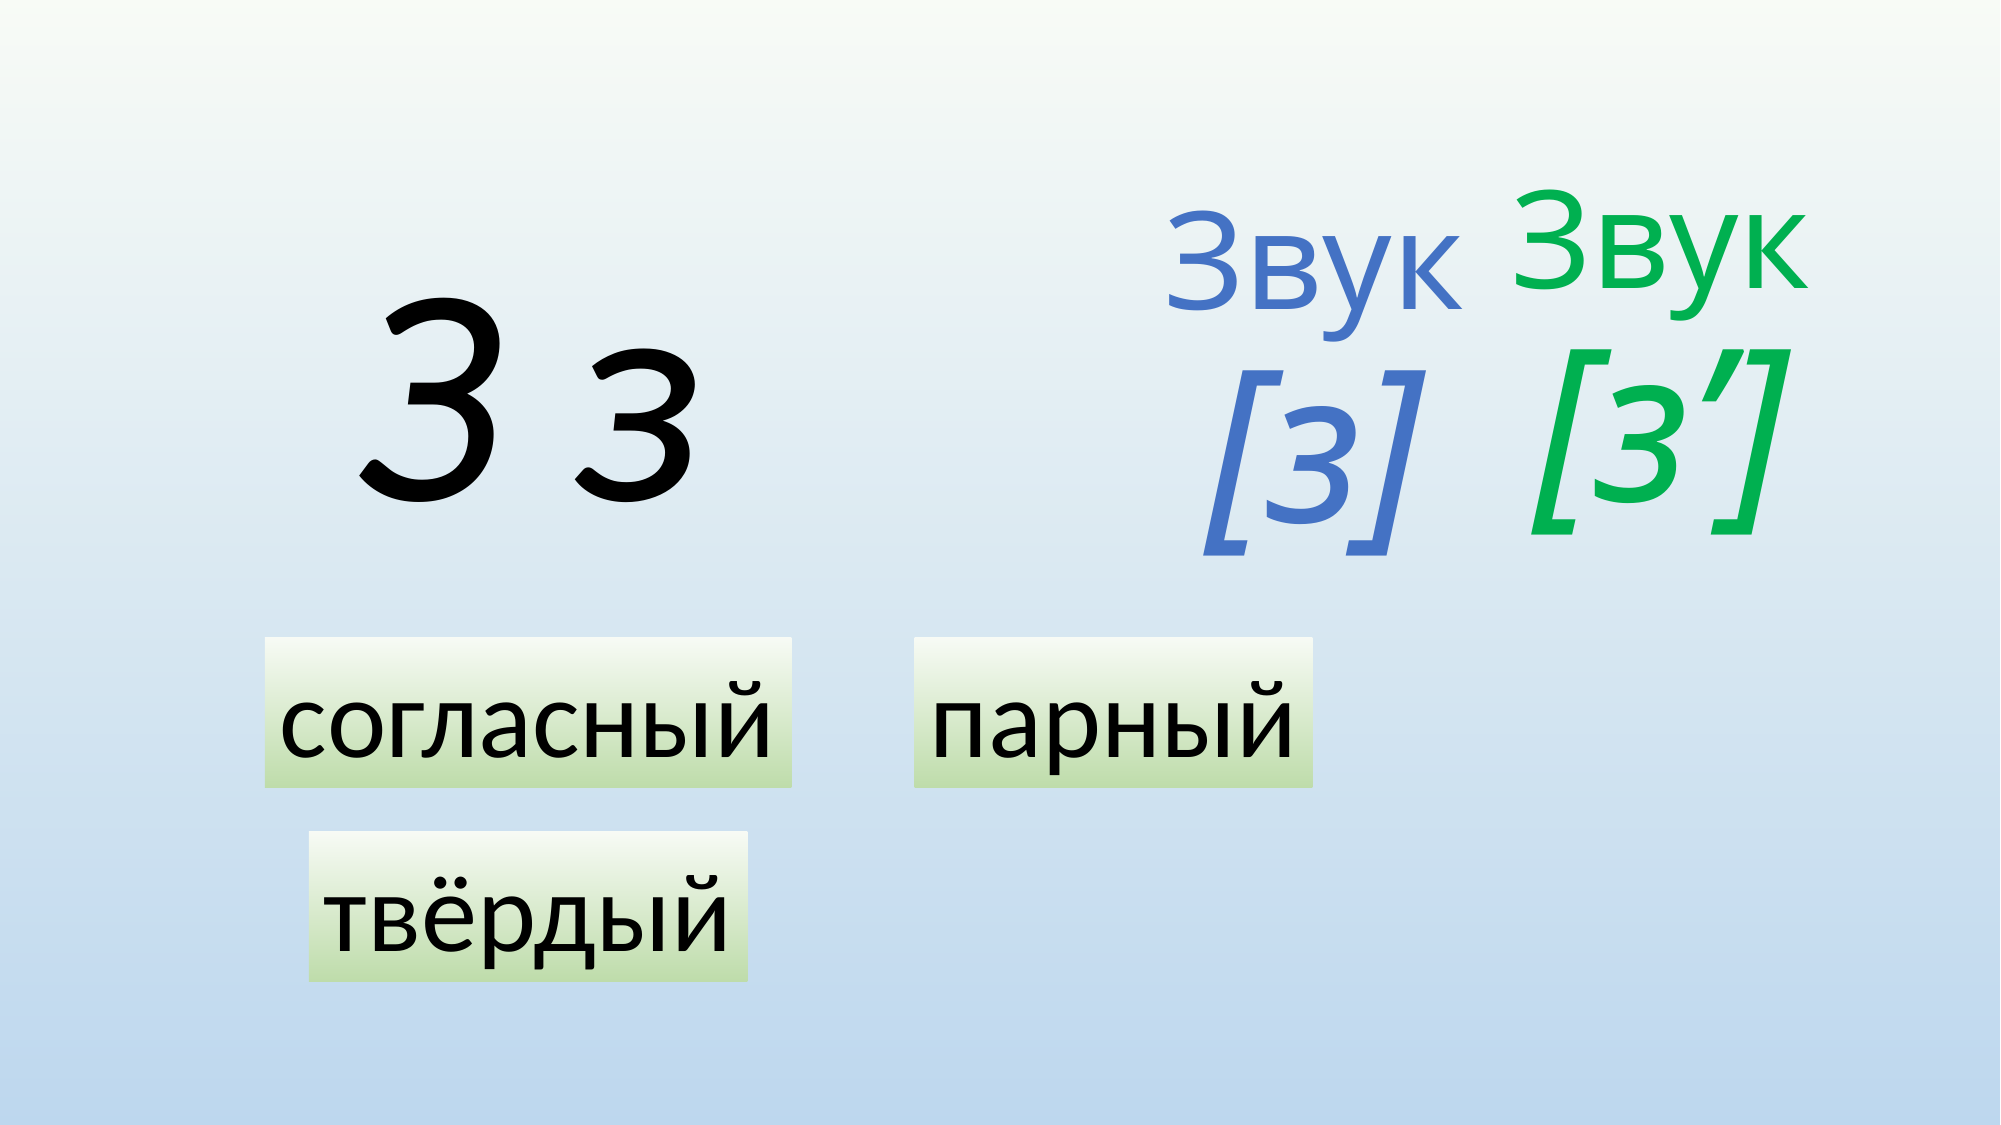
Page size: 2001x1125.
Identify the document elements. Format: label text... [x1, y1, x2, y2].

text_box твёрдый [308, 831, 748, 982]
title З з [249, 184, 807, 576]
text_box Звук [з] [1036, 184, 1593, 576]
text_box согласный [264, 637, 792, 788]
text_box парный [914, 637, 1313, 788]
text_box Звук [з’] [1383, 163, 1940, 555]
